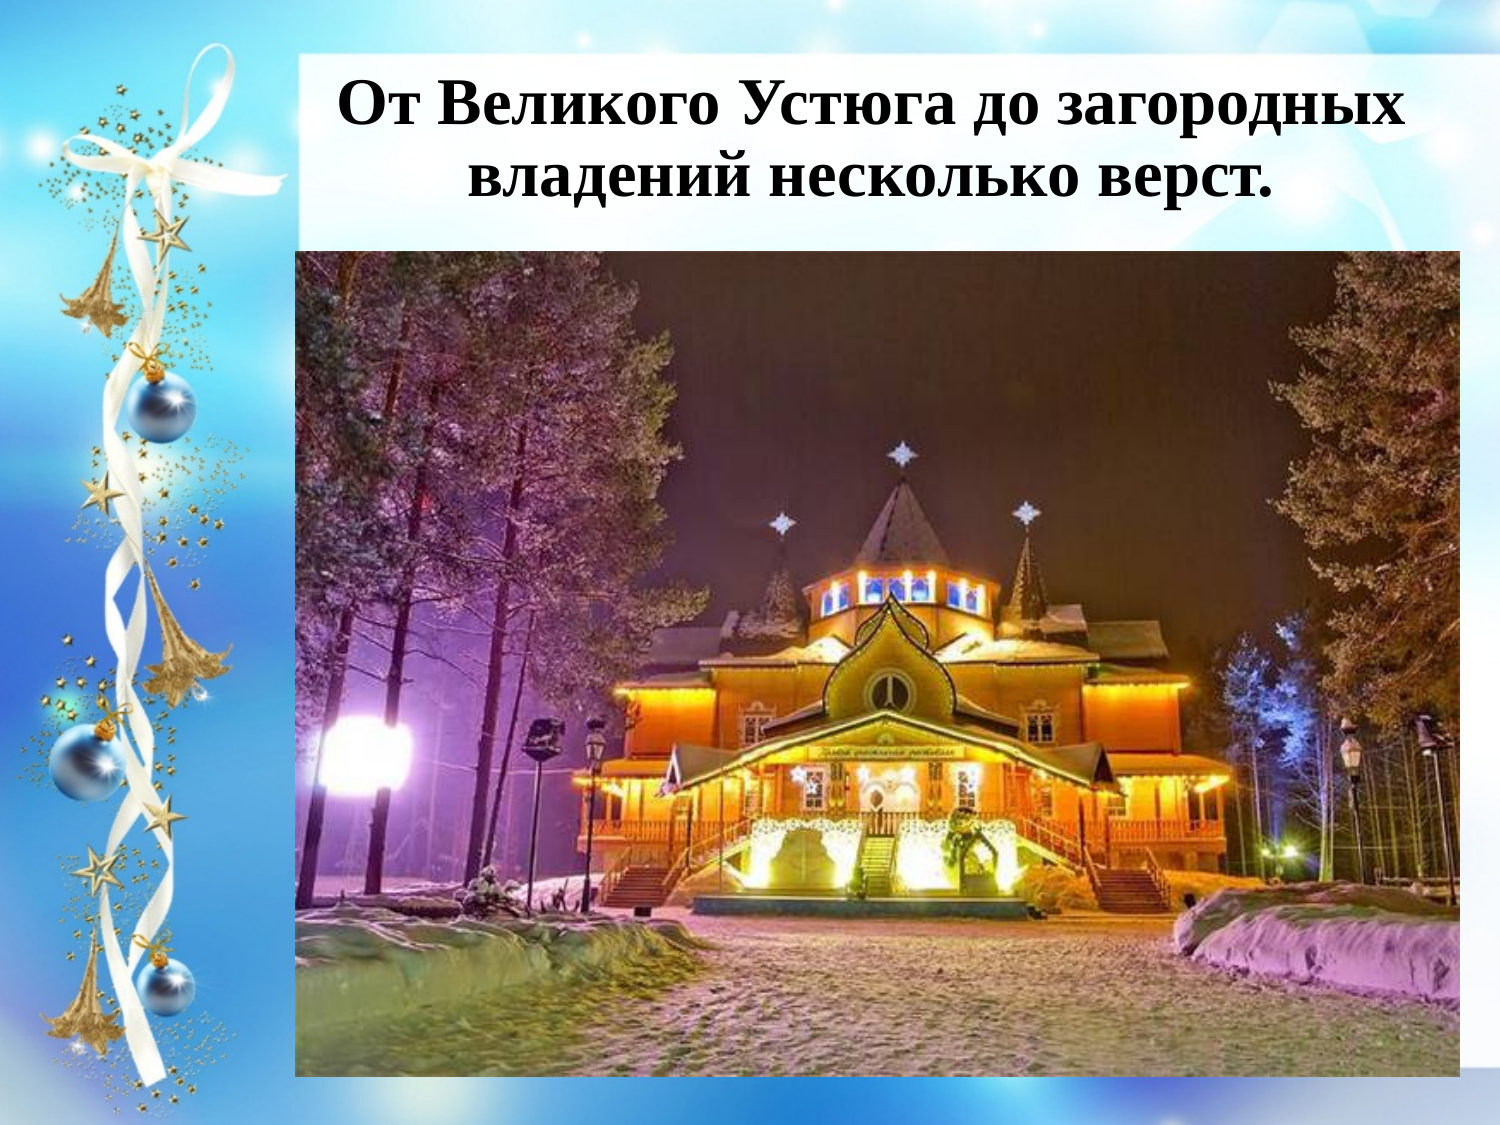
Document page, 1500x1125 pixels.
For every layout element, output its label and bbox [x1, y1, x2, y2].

list [295, 251, 1460, 1077]
picture [0, 0, 1500, 1125]
